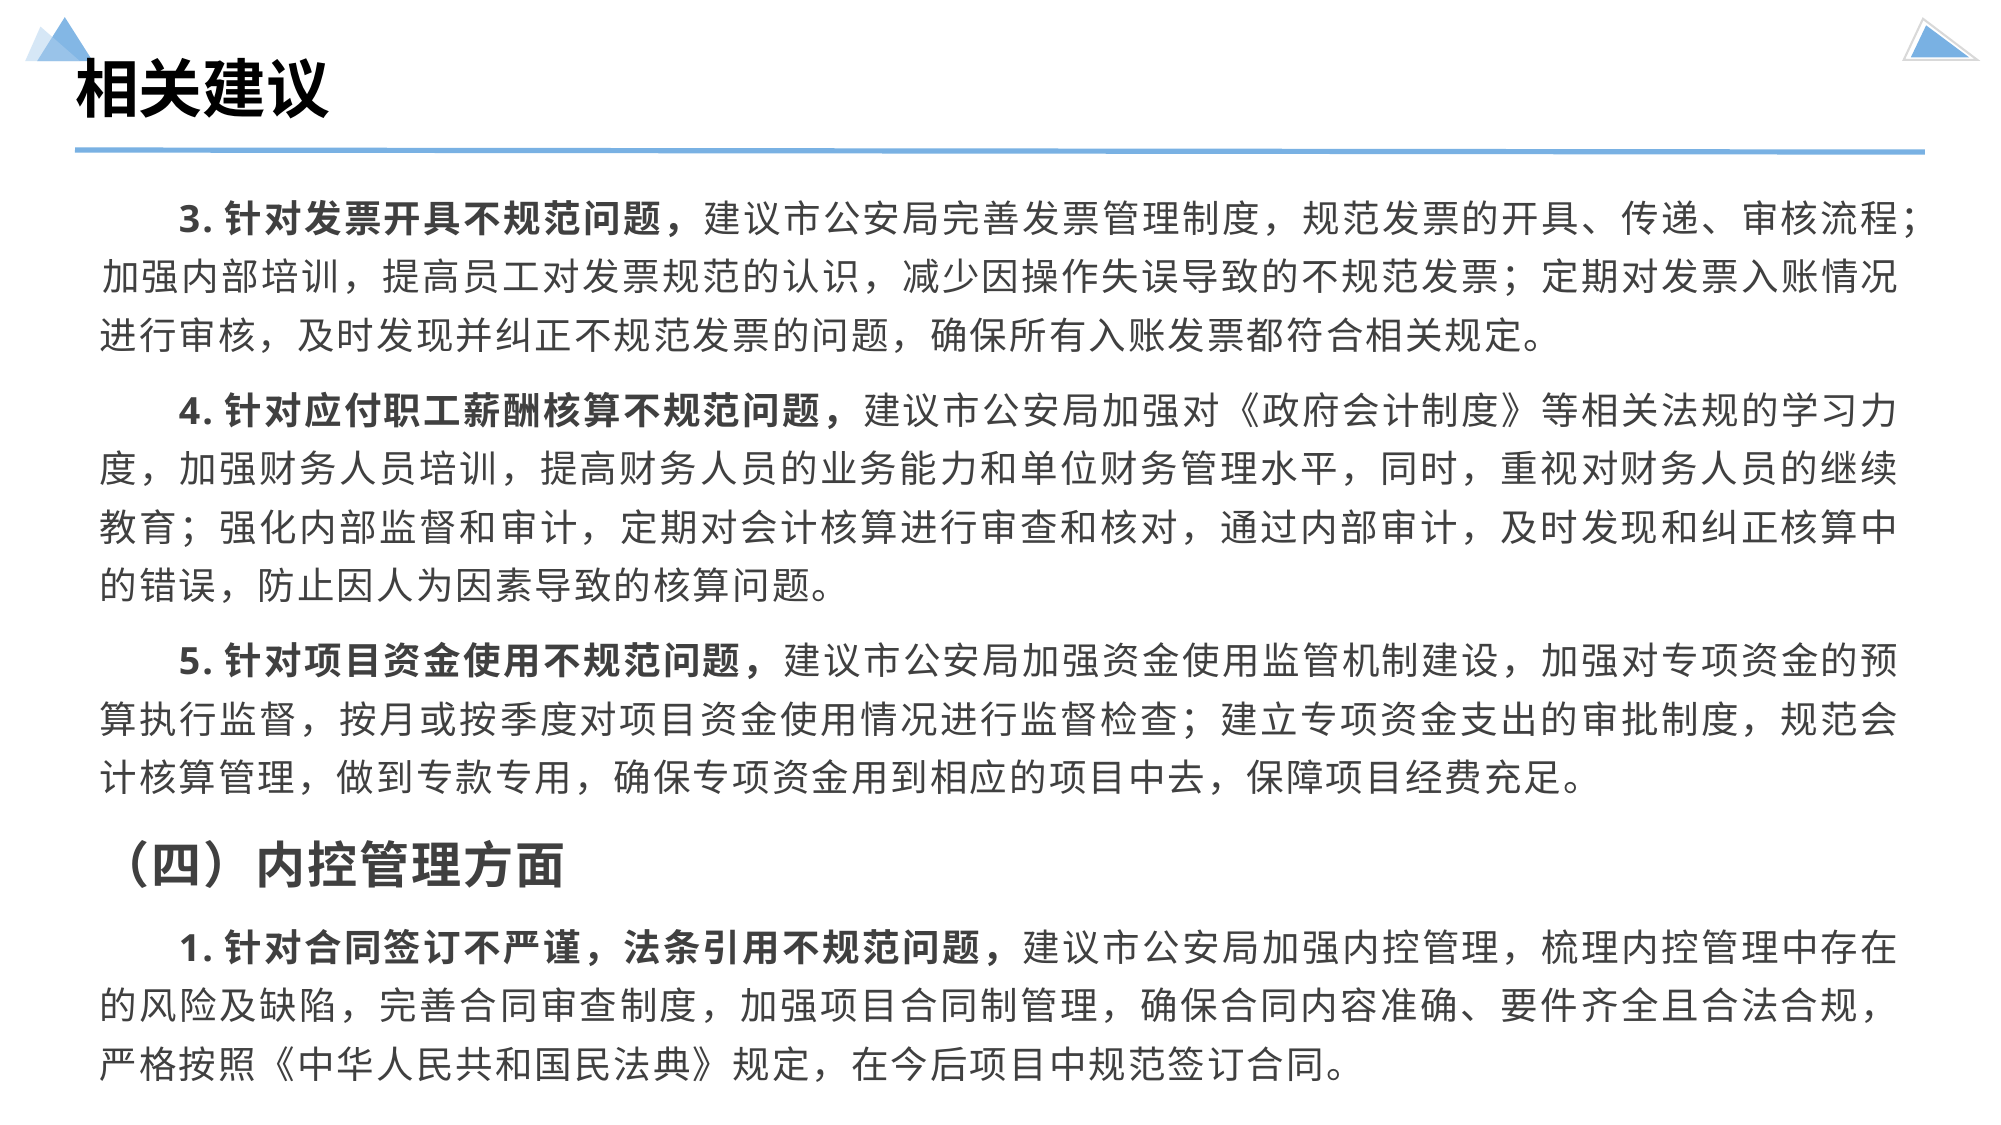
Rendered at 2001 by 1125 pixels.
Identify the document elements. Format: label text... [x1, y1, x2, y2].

text_box 3.针对发票开具不规范问题，建议市公安局完善发票管理制度，规范发票的开具、传递、审核流程；‌加强内部培训‌，提高员工对发票规范的认识，减少因操作失误导致的不规范发票；定期对发票入账情况进行审核，及时发现并纠正不规范发票的问题，确保所有入账发票都符合相关规定。‌‌ 4.针对应付职工薪酬核算不规范问题，建议市公安局加强对《政府会计制度》等相关法规的学习力度，加强财务人员培训，提高财务人员的业务能力和单位财务管理水平，同时，重视对财务人员的继续教育；强化内部监督和审计，定期对会计核算进行审查和核对，通过内部审计，及时发现和纠正核算中的错误，防止因人为因素导致的核算问题。 5.针对项目资金使用不规范问题，建议市公安局加强资金使用监管机制建设，加强对专项资金的预算执行监督，按月或按季度对项目资金使用情况进行监督检查；建立专项资金支出的审批制度，规范会计核算管理，做到专款专用，确保专项资金用到相应的项目中去，保障项目经费充足。 （四）内控管理方面 1.针对合同签订不严谨，法条引用不规范问题，建议市公安局加强内控管理，梳理内控管理中存在的风险及缺陷，完善合同审查制度，加强项目合同制管理，确保合同内容准确、要件齐全且合法合规，严格按照《中华人民共和国民法典》规定，在今后项目中规范签订合同。 [89, 176, 1911, 1075]
text_box 相关建议 [75, 62, 1925, 126]
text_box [25, 17, 1978, 62]
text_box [74, 149, 1925, 153]
